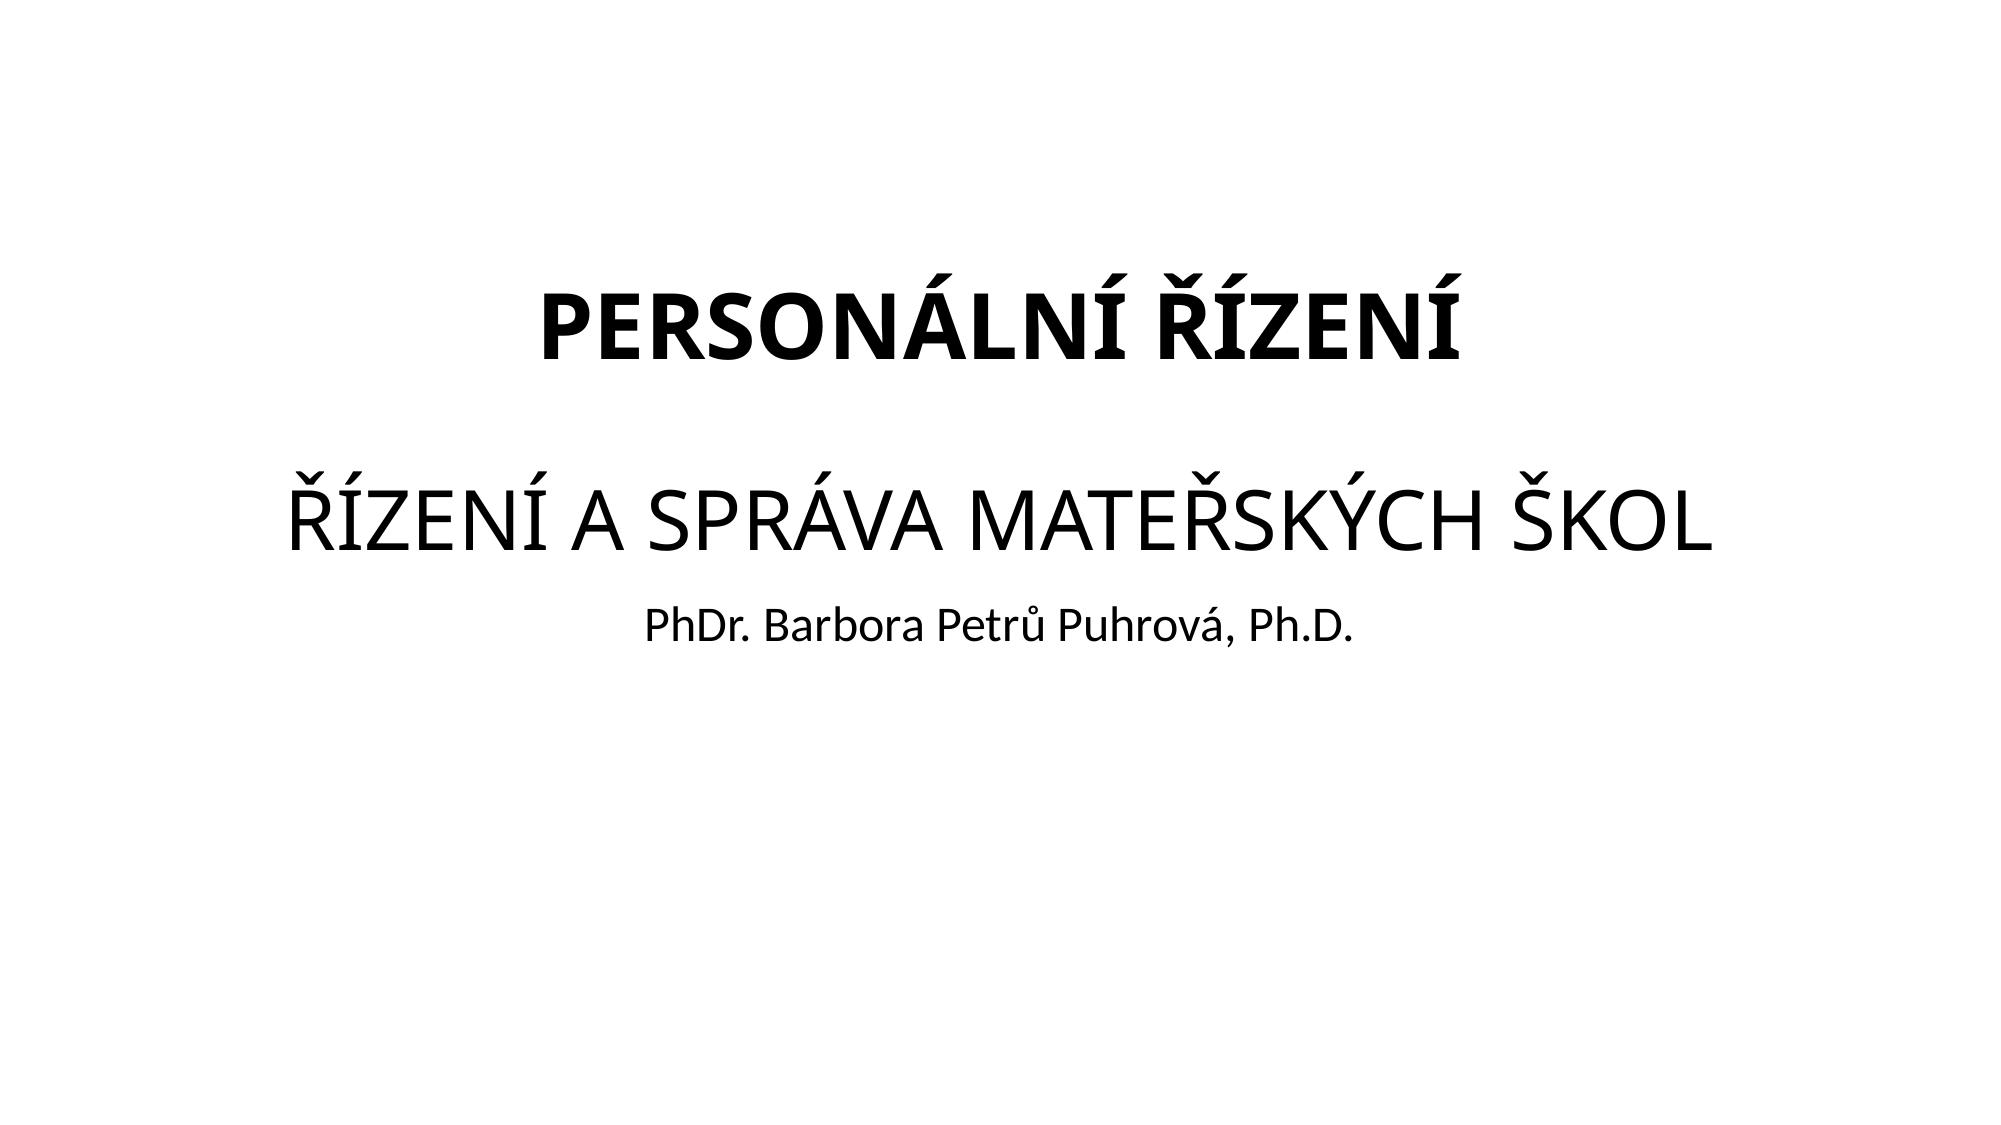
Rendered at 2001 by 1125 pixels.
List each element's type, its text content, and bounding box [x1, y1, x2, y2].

subtitle PhDr. Barbora Petrů Puhrová, Ph.D. [249, 590, 1750, 863]
title PERSONÁLNÍ ŘÍZENÍ ŘÍZENÍ A SPRÁVA MATEŘSKÝCH ŠKOL [249, 184, 1750, 576]
